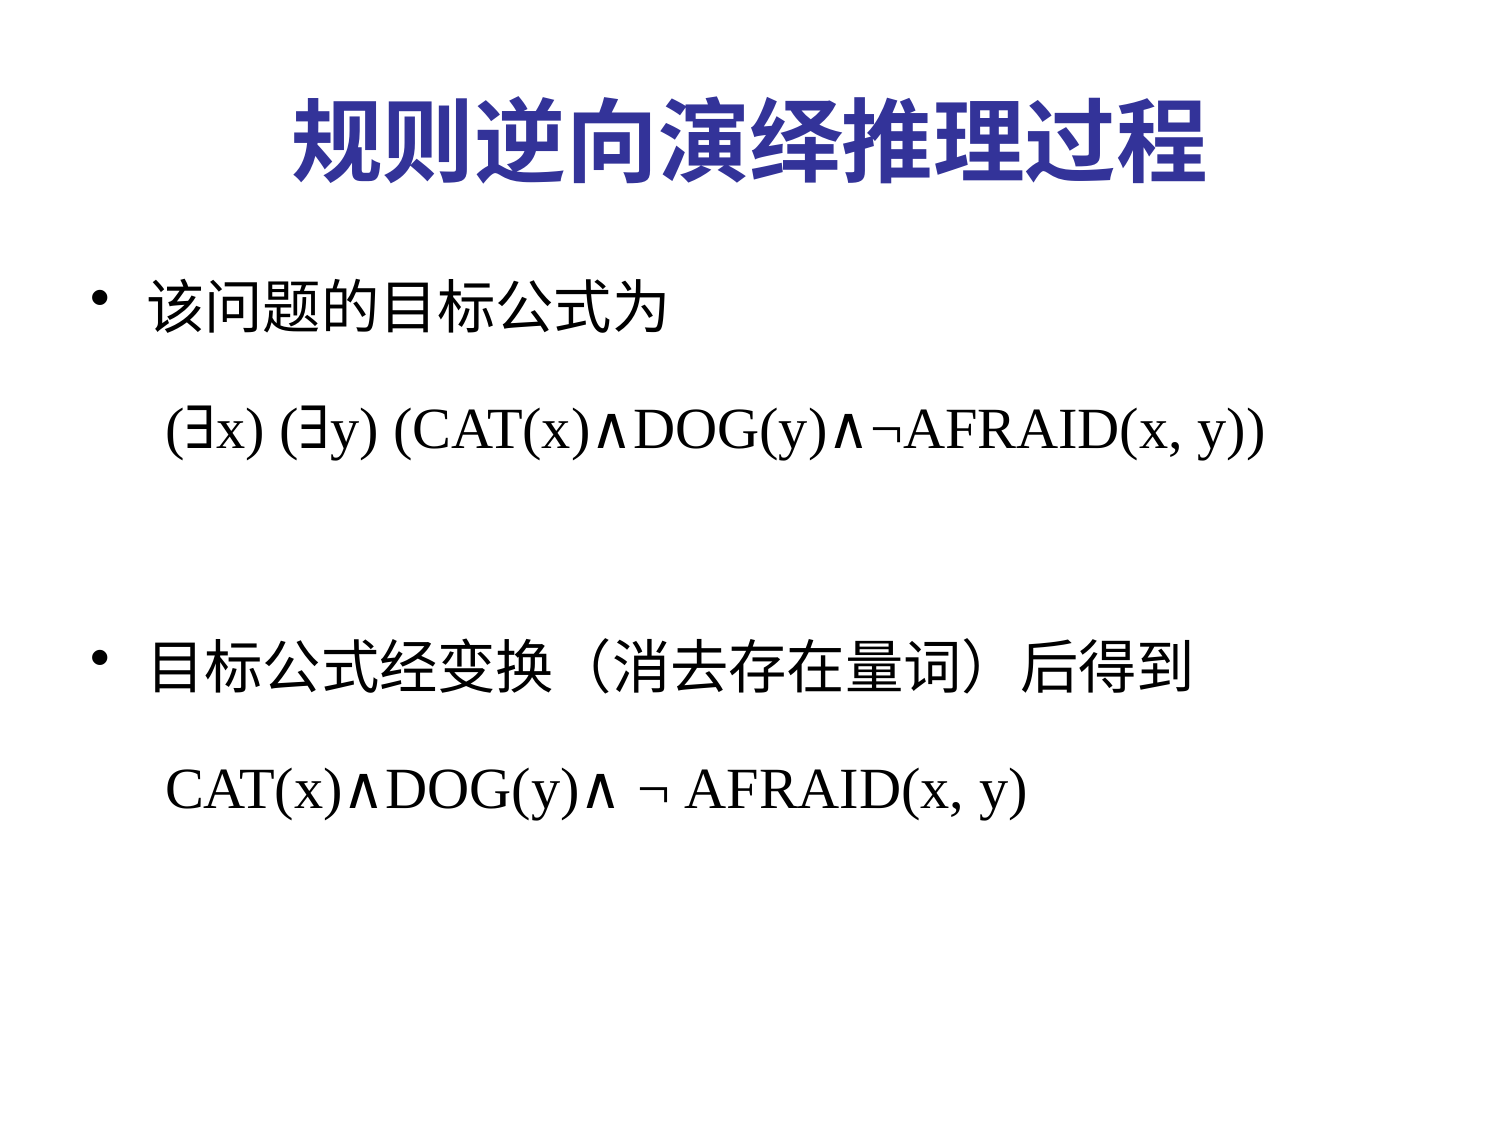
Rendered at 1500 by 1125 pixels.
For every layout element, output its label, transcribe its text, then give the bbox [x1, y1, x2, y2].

title 规则逆向演绎推理过程 [75, 45, 1425, 233]
list 该问题的目标公式为 (∃x) (∃y) (CAT(x)∧DOG(y)∧¬AFRAID(x, y)) 目标公式经变换（消去存在量词）后得到 CAT(x)∧DOG(y)∧ ¬ AFRAID(x, y) [75, 262, 1425, 1083]
